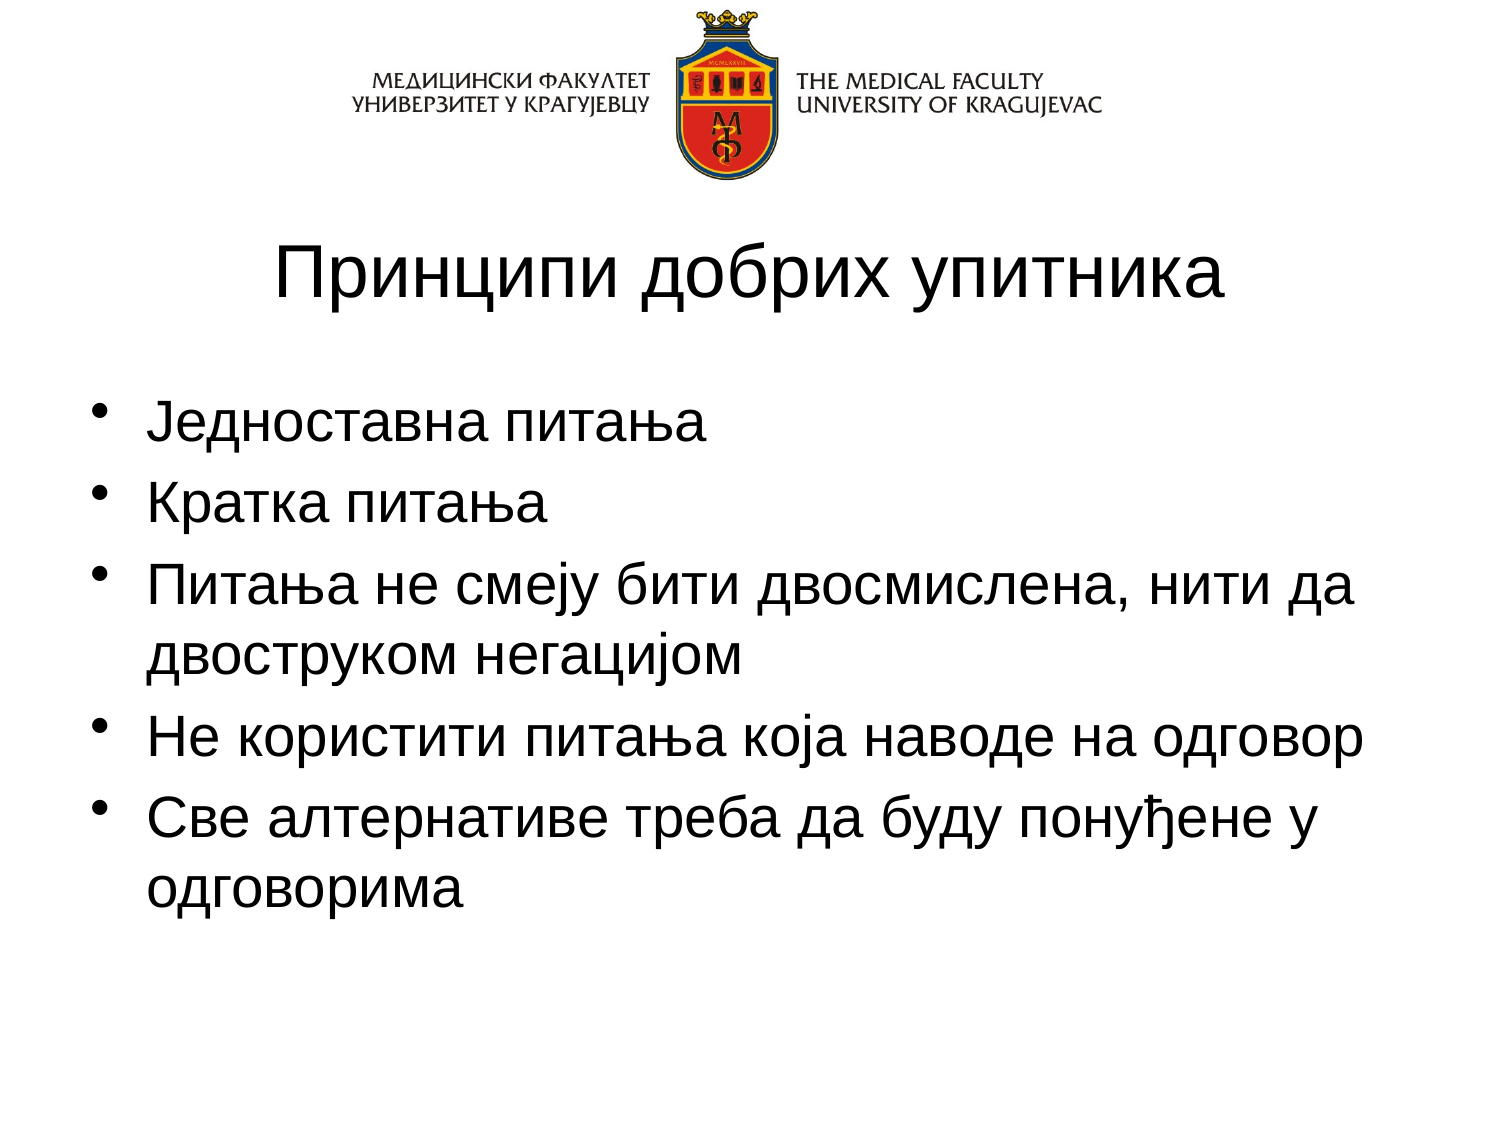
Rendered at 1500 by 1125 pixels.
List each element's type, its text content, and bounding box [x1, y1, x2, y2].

picture [328, 0, 1125, 173]
title Принципи добрих упитника [74, 173, 1426, 362]
list Једноставна питања Кратка питања Питања не смеју бити двосмислена, нити да двоструком негацијом Не користити питања која наводе на одговор Све алтернативе треба да буду понуђене у одговорима [74, 374, 1426, 1118]
